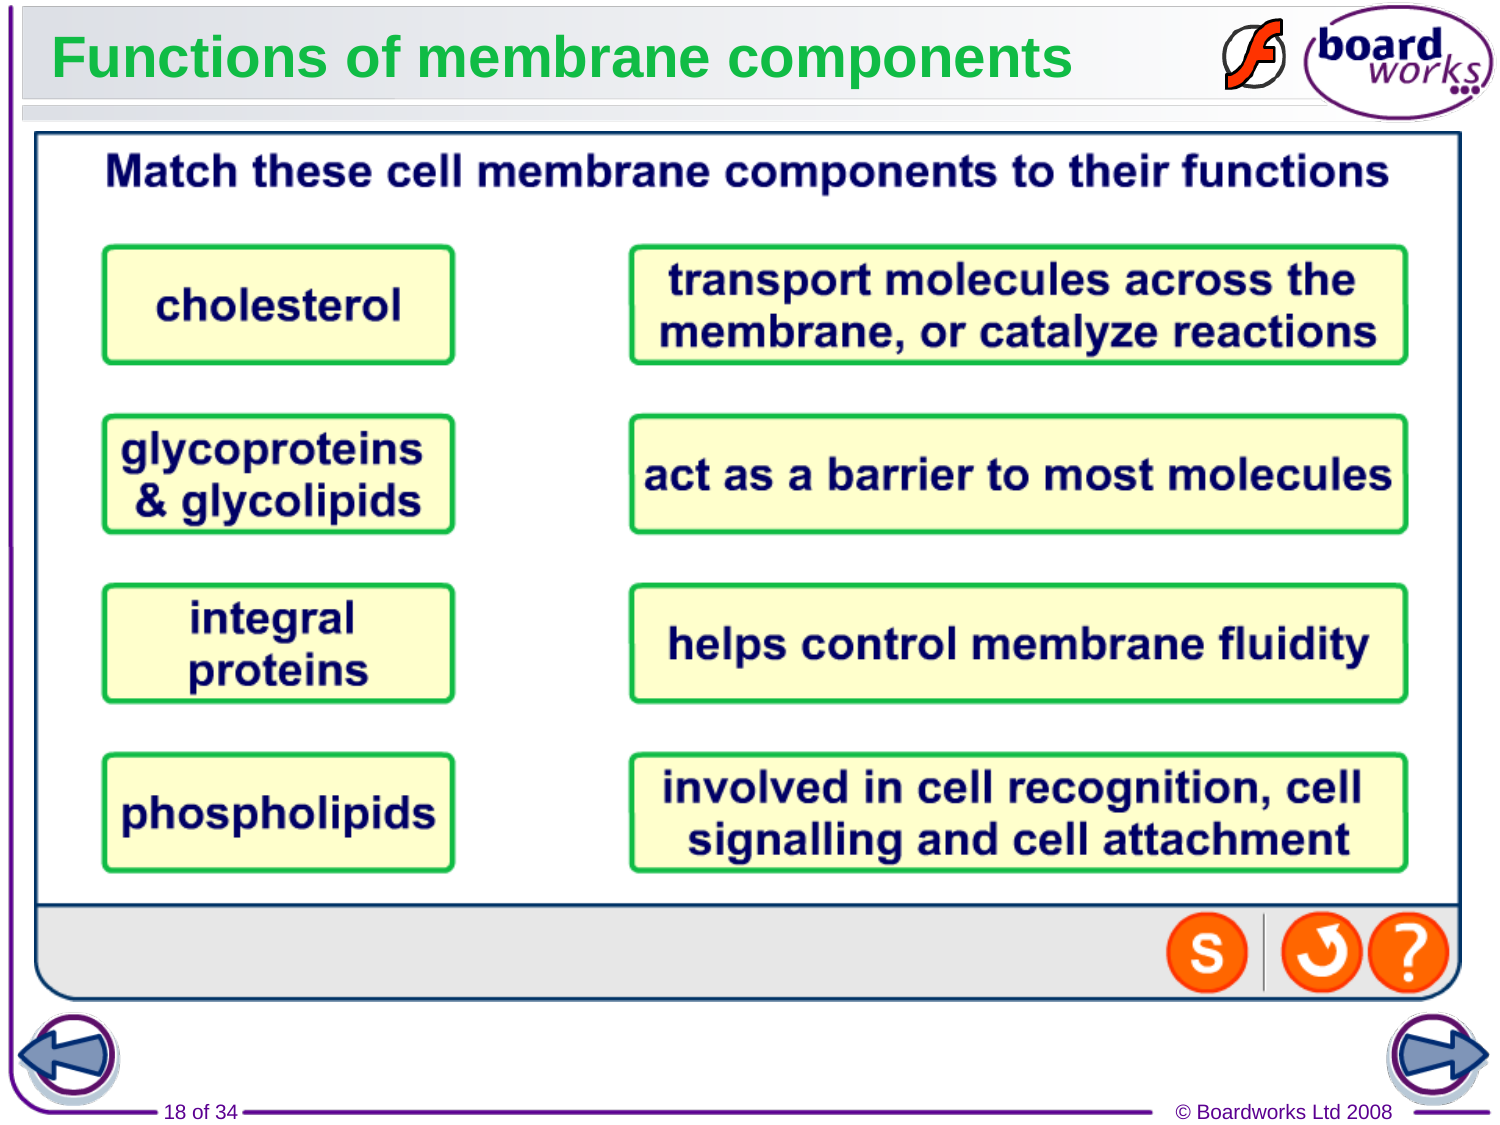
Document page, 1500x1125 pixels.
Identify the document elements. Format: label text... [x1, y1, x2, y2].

picture [0, 0, 1500, 1125]
title Functions of membrane components [36, 8, 1225, 99]
